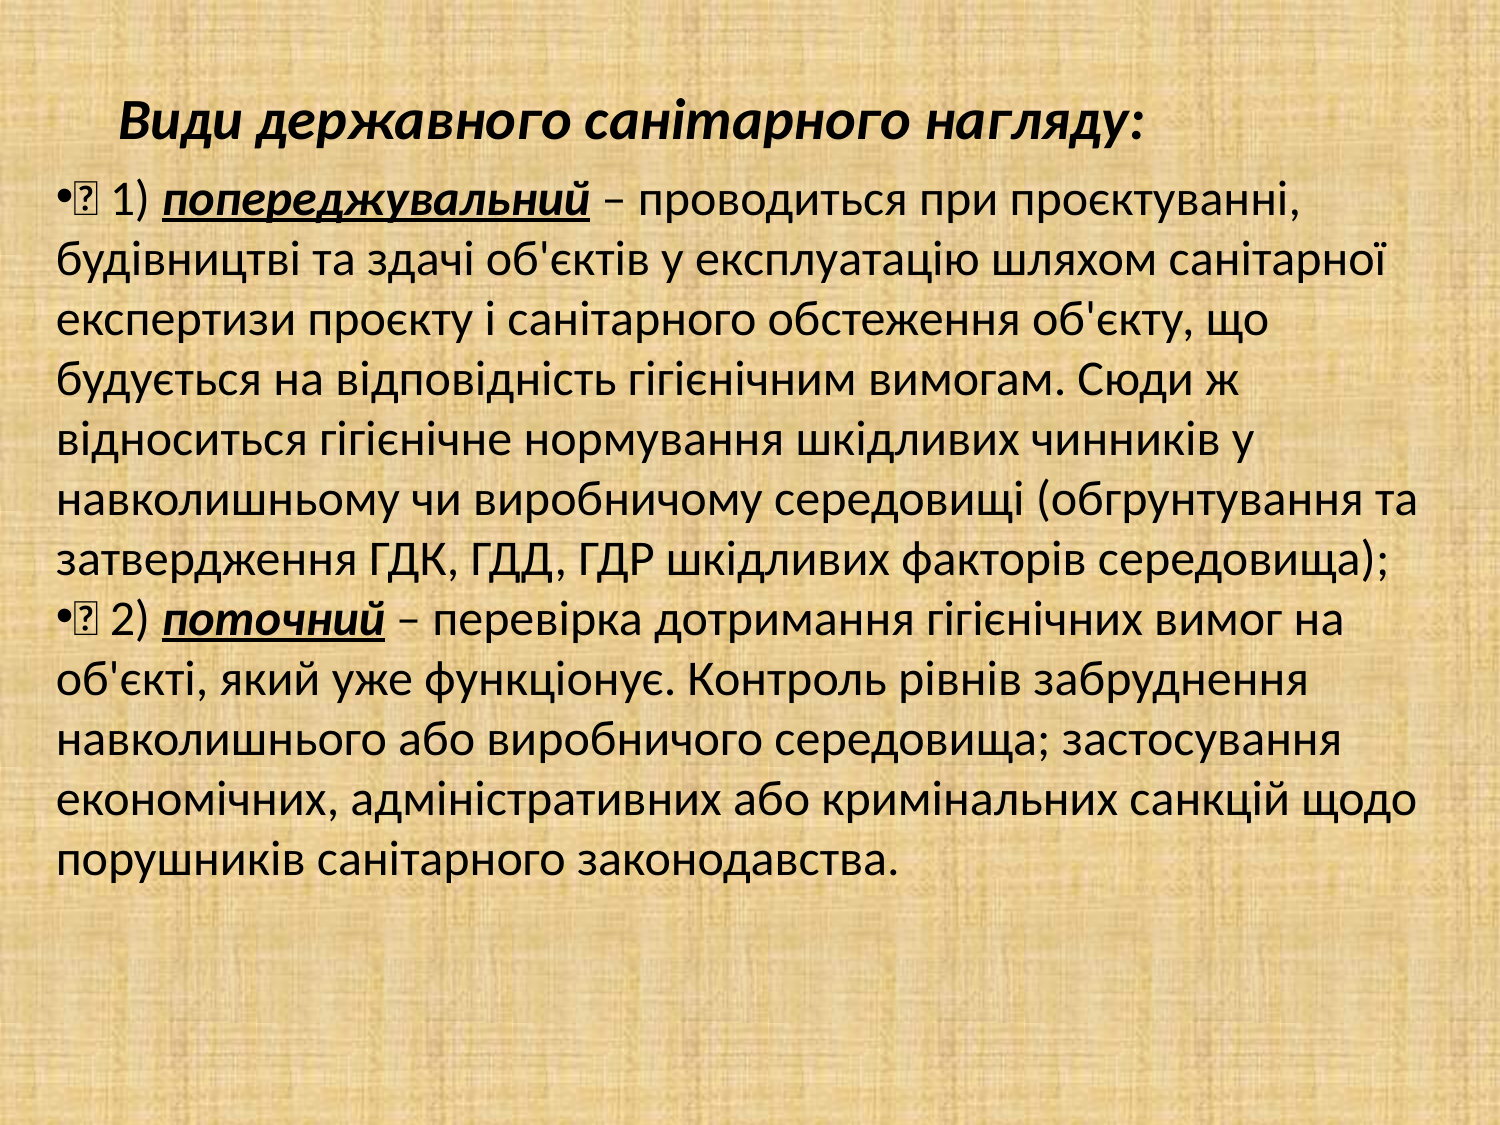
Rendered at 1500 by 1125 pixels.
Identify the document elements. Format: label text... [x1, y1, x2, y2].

title Види державного санітарного нагляду: [102, 59, 1398, 157]
list  1) попереджувальний – проводиться при проєктуванні, будівництві та здачі об'єктів у експлуатацію шляхом санітарної експертизи проєкту і санітарного обстеження об'єкту, що будується на відповідність гігієнічним вимогам. Сюди ж відноситься гігієнічне нормування шкідливих чинників у навколишньому чи виробничому середовищі (обгрунтування та затвердження ГДК, ГДД, ГДР шкідливих факторів середовища);  2) поточний – перевірка дотримання гігієнічних вимог на об'єкті, який уже функціонує. Контроль рівнів забруднення навколишнього або виробничого середовища; застосування економічних, адміністративних або кримінальних санкцій щодо порушників санітарного законодавства. [40, 157, 1467, 1017]
picture [0, 0, 1500, 1125]
